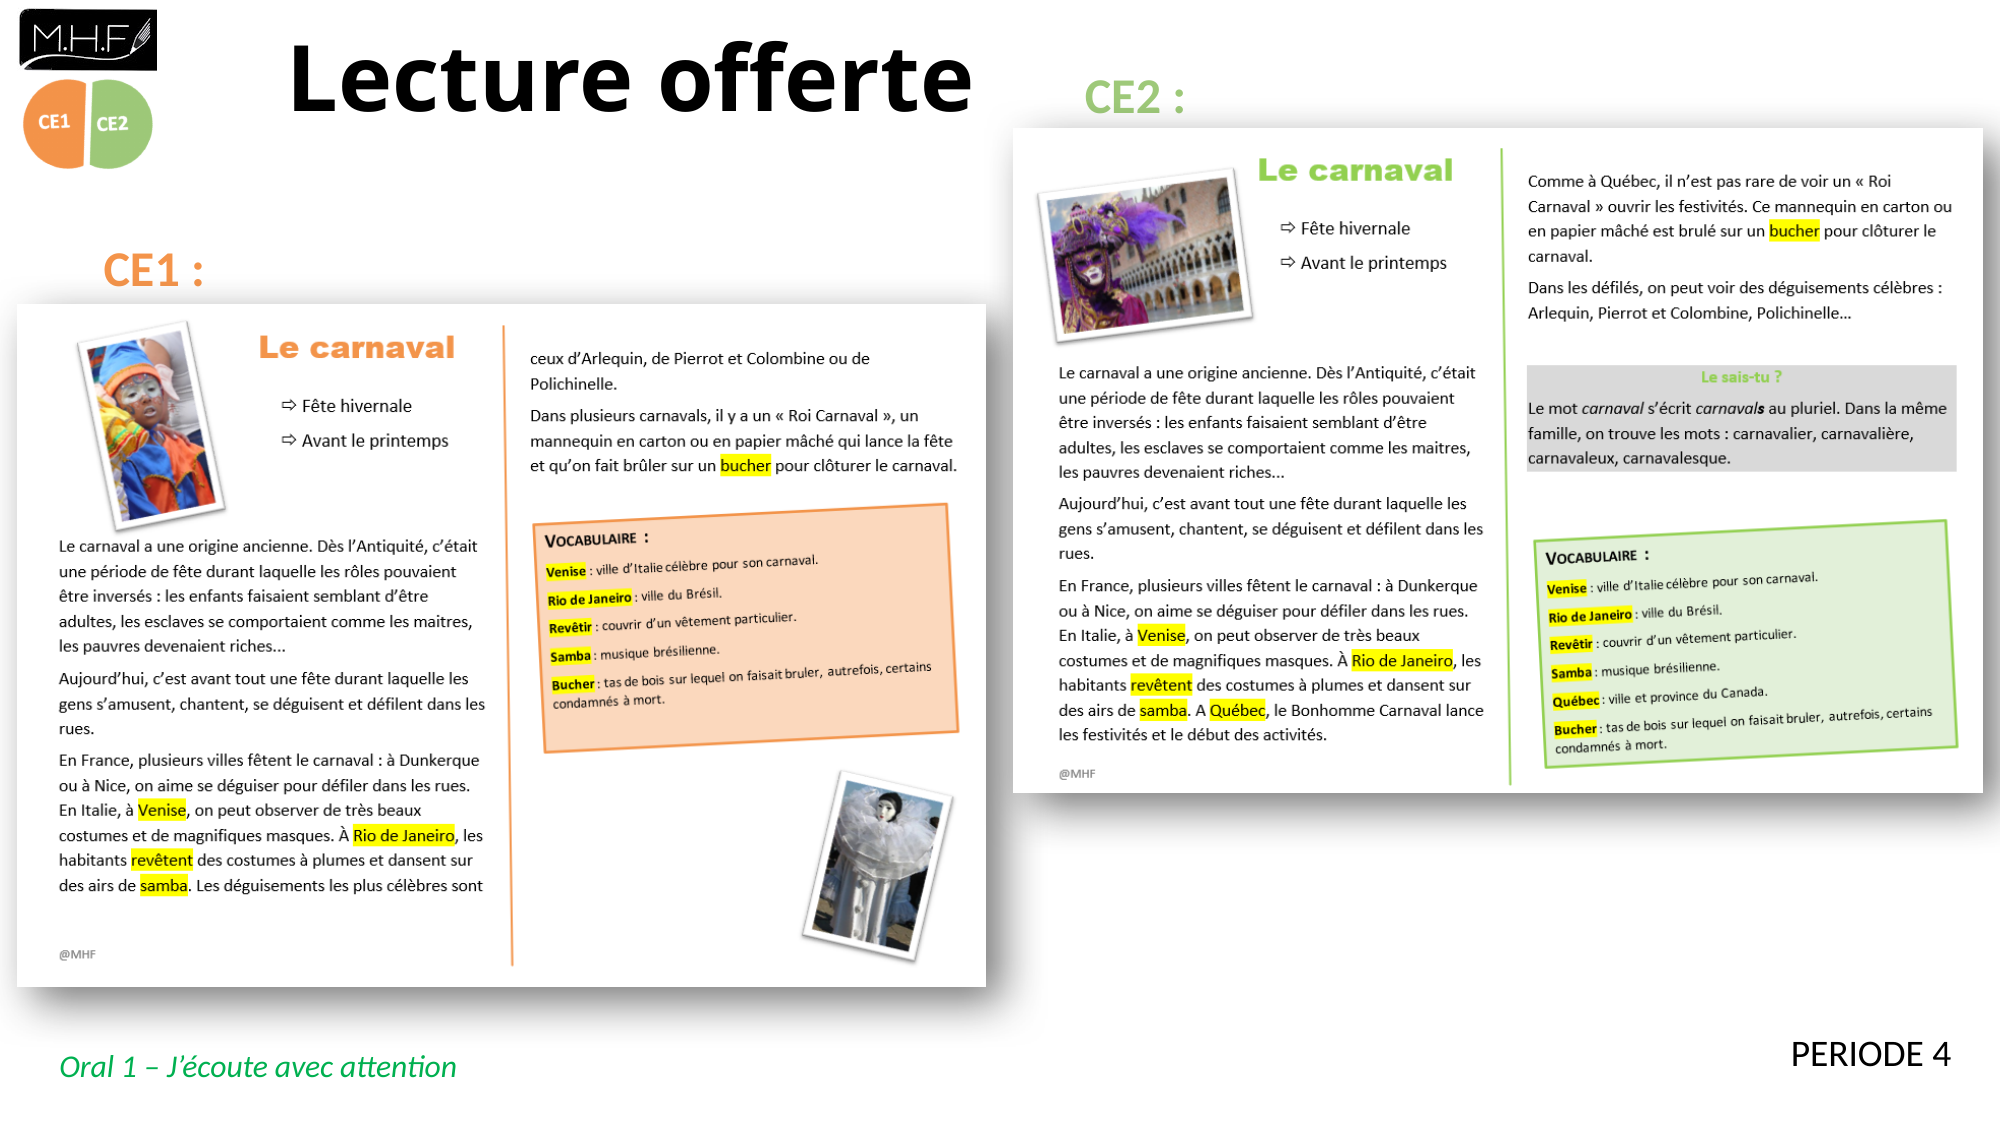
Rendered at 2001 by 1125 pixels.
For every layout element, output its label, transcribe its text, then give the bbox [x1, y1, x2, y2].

picture [16, 304, 986, 987]
text_box Oral 1 – J’écoute avec attention [44, 1038, 1346, 1092]
picture [1, 7, 177, 207]
picture [1013, 128, 1983, 793]
text_box CE1 : [88, 228, 739, 286]
text_box PERIODE 4 [1362, 1021, 1967, 1082]
text_box CE2 : [1069, 51, 1967, 111]
title Lecture offerte [271, 7, 1818, 156]
